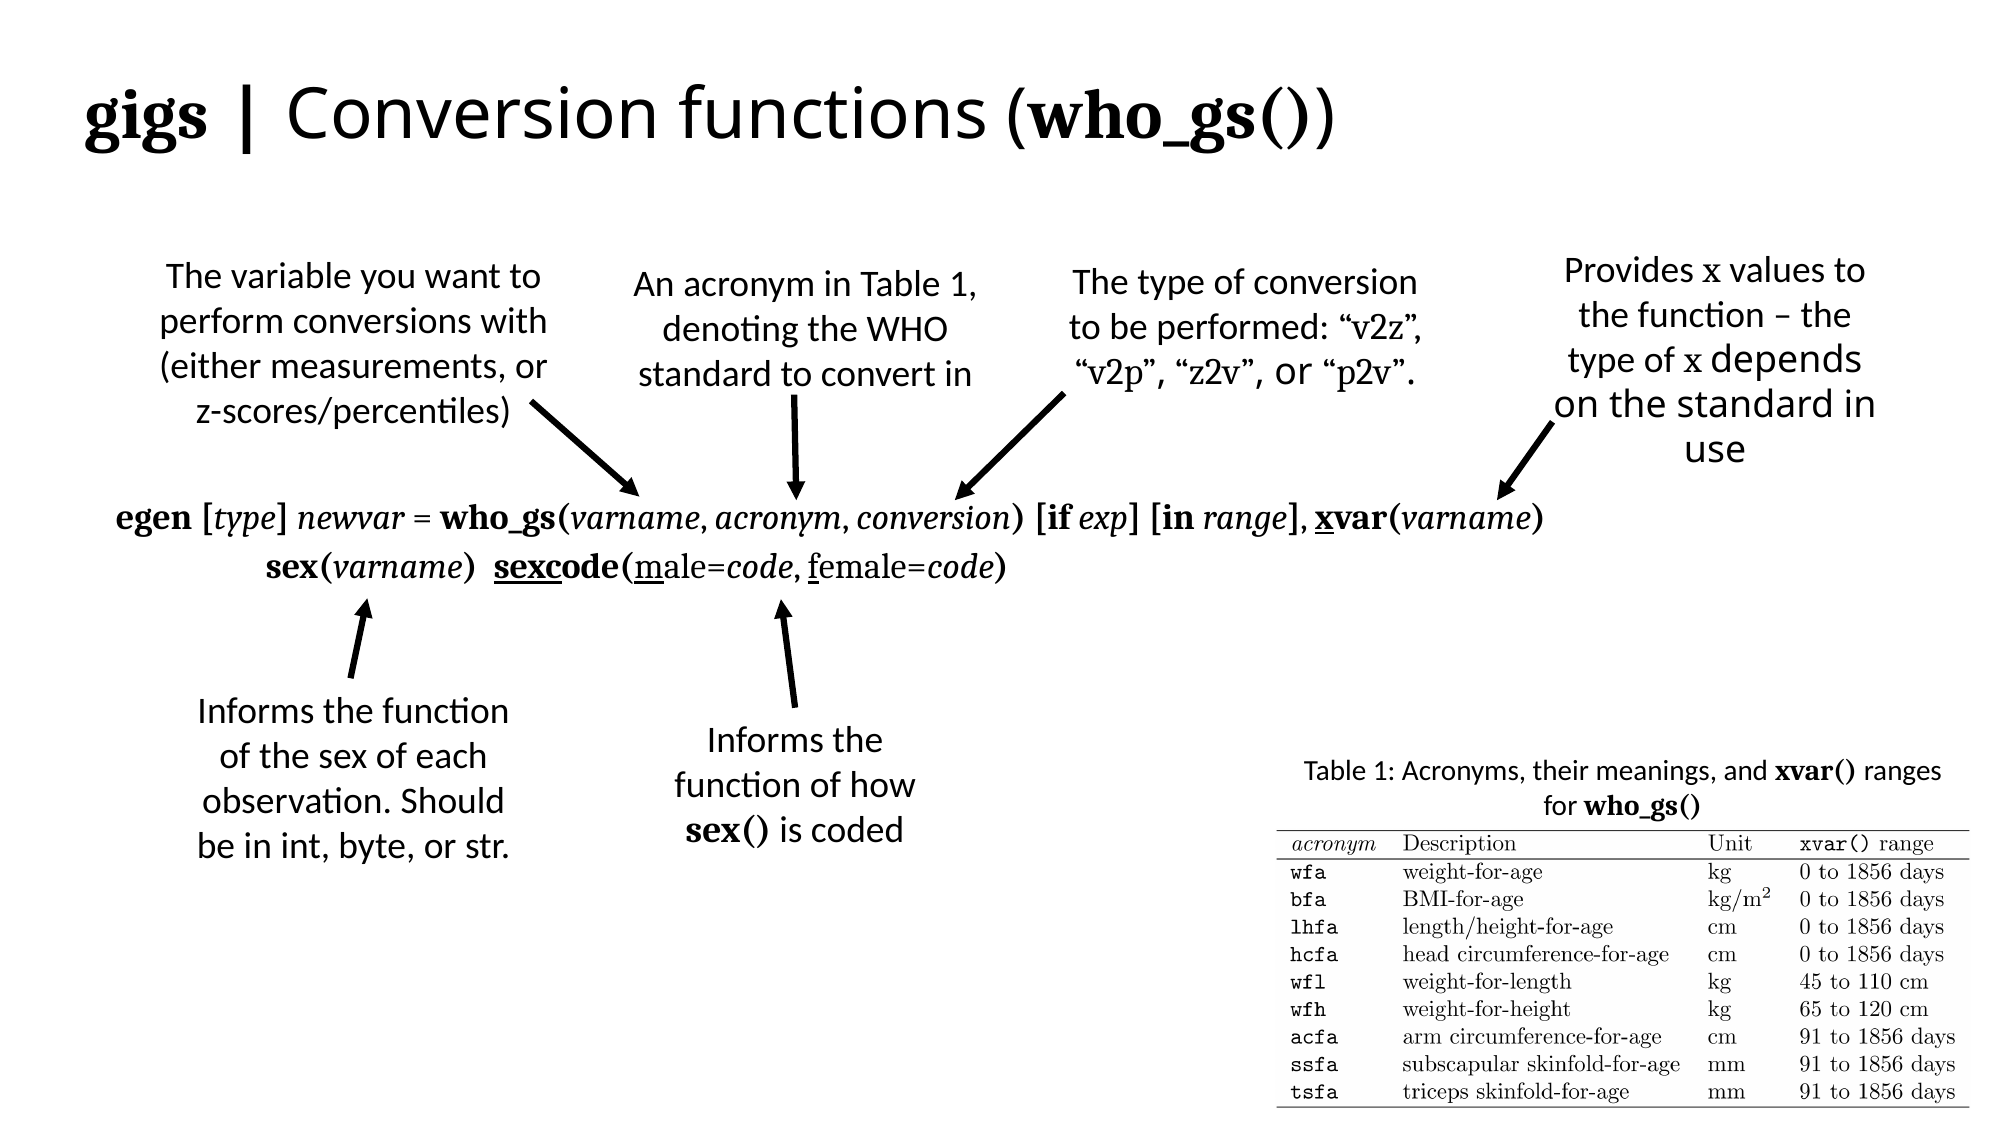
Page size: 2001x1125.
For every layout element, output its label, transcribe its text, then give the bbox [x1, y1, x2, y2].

title gigs | Conversion functions (who_gs()) [64, 48, 1928, 174]
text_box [647, 599, 944, 860]
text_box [169, 598, 539, 876]
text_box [604, 251, 954, 501]
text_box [143, 243, 640, 497]
list egen [type] newvar = who_gs(varname, acronym, conversion) [if exp] [in range], xvar(varname) sex(varname) sexcode(male=code, female=code) [68, 175, 1971, 1033]
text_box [954, 250, 1441, 501]
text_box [1496, 237, 1895, 501]
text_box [1275, 743, 1971, 1109]
